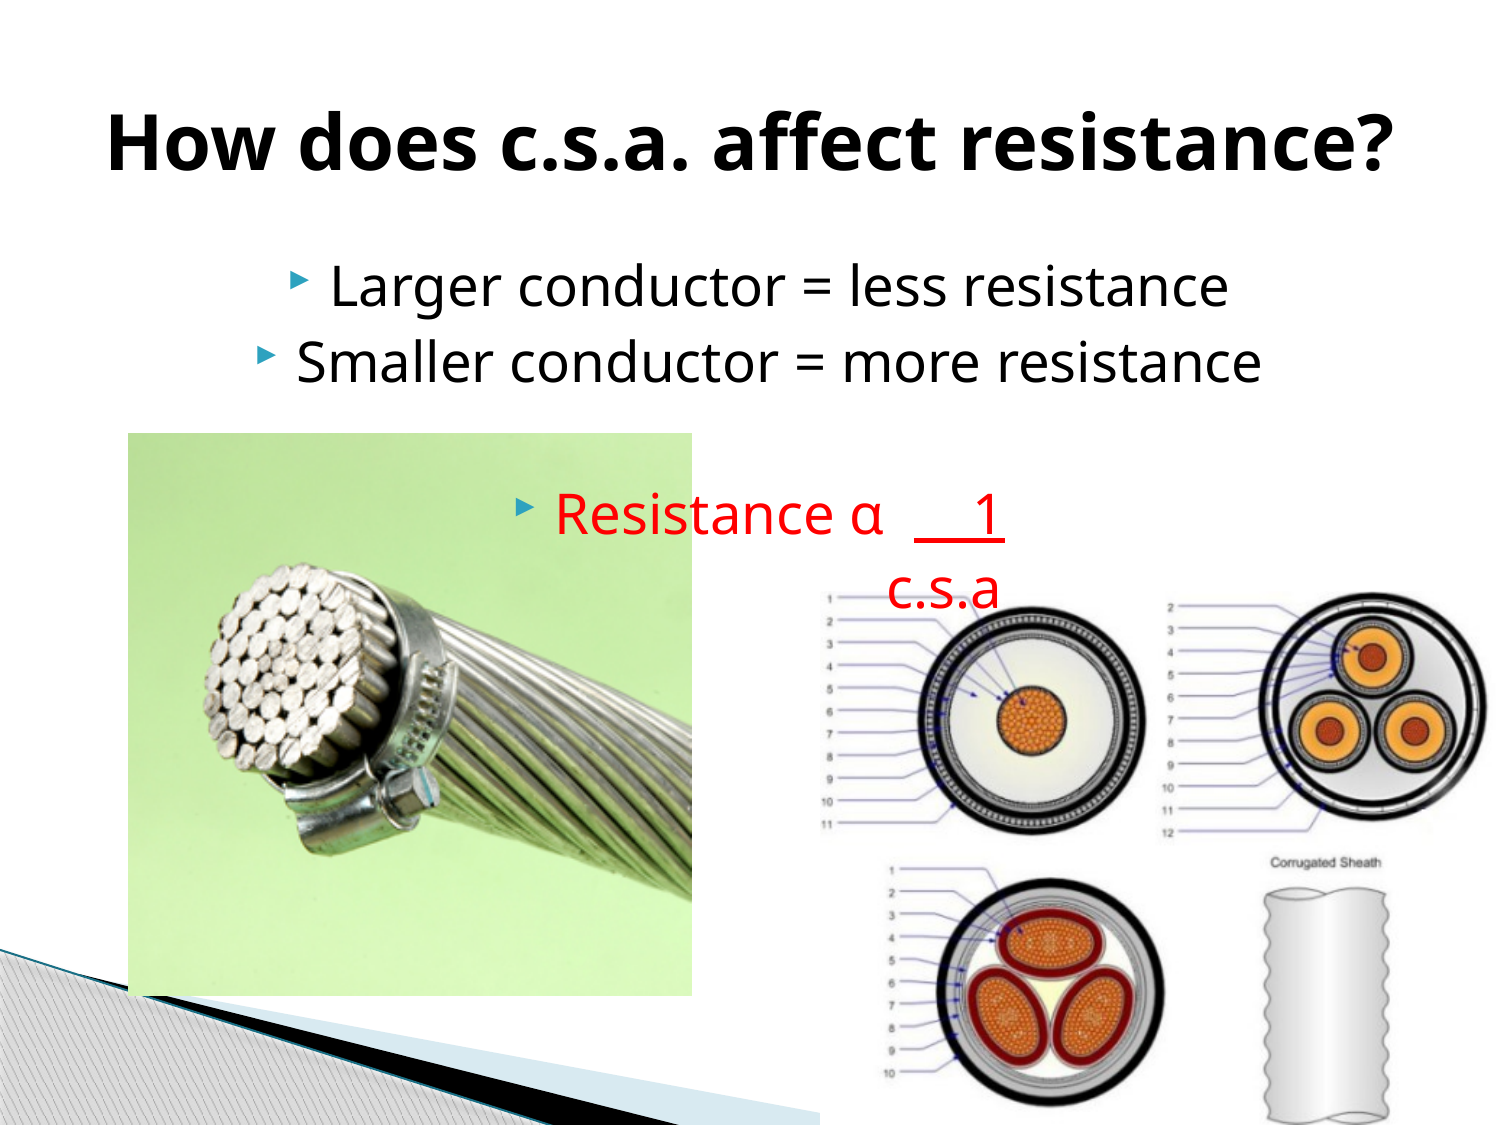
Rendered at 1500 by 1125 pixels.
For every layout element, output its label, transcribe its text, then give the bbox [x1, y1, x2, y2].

list Larger conductor = less resistance Smaller conductor = more resistance Resistance α 1 c.s.a [75, 243, 1425, 986]
picture [820, 591, 1500, 1125]
picture [128, 433, 692, 997]
title How does c.s.a. affect resistance? [75, 45, 1425, 233]
